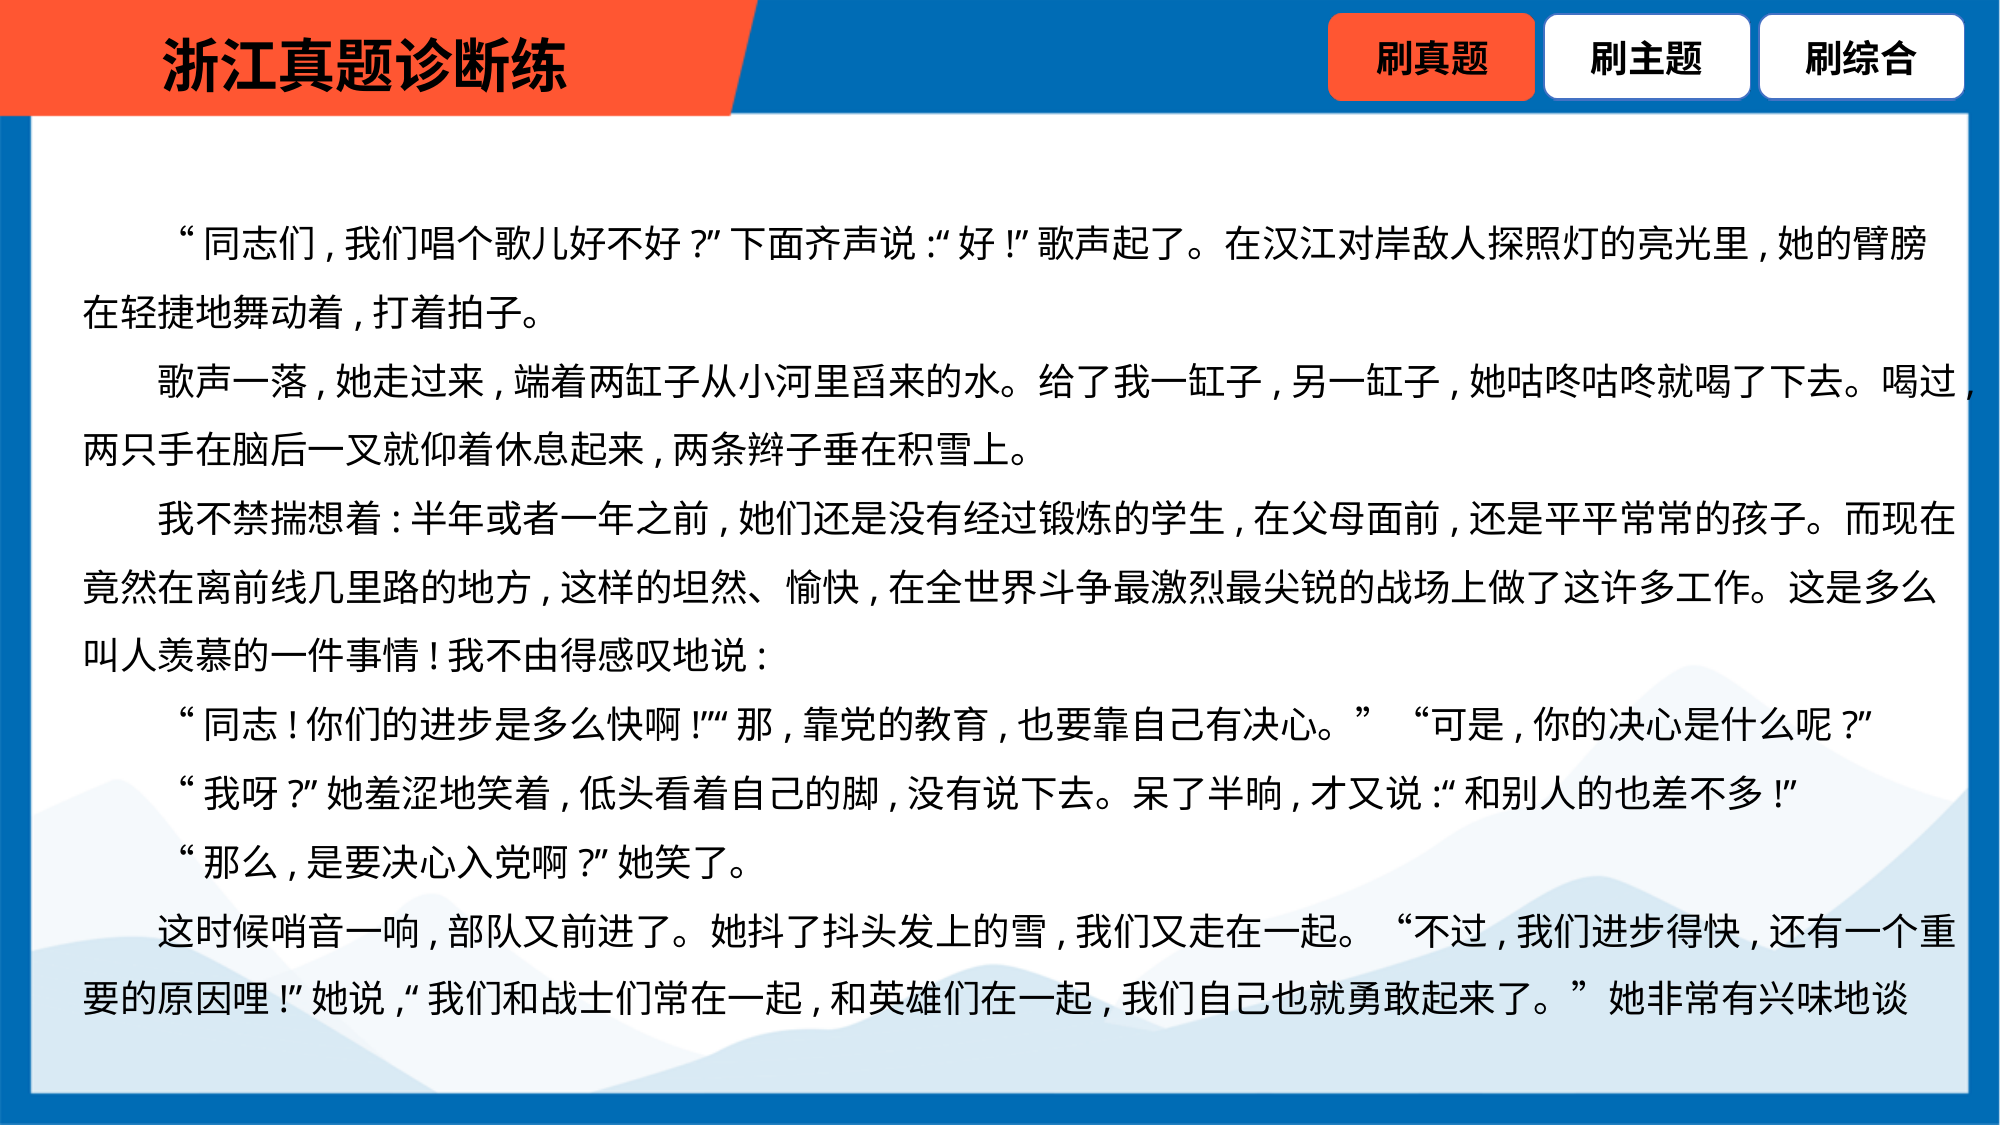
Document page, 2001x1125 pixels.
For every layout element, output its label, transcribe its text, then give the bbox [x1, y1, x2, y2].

picture [0, 0, 2000, 1125]
text_box “同志们,我们唱个歌儿好不好?”下面齐声说:“好!”歌声起了。在汉江对岸敌人探照灯的亮光里,她的臂膀 在轻捷地舞动着,打着拍子。 歌声一落,她走过来,端着两缸子从小河里舀来的水。给了我一缸子,另一缸子,她咕咚咕咚就喝了下去。喝过, 两只手在脑后一叉就仰着休息起来,两条辫子垂在积雪上。 我不禁揣想着:半年或者一年之前,她们还是没有经过锻炼的学生,在父母面前,还是平平常常的孩子。而现在 竟然在离前线几里路的地方,这样的坦然、愉快,在全世界斗争最激烈最尖锐的战场上做了这许多工作。这是多么 叫人羡慕的一件事情!我不由得感叹地说: “同志!你们的进步是多么快啊!”“那,靠党的教育,也要靠自己有决心。”“可是,你的决心是什么呢?” “我呀?”她羞涩地笑着,低头看着自己的脚,没有说下去。呆了半晌,才又说:“和别人的也差不多!” “那么,是要决心入党啊?”她笑了。 这时候哨音一响,部队又前进了。她抖了抖头发上的雪,我们又走在一起。“不过,我们进步得快,还有一个重 要的原因哩!”她说,“我们和战士们常在一起,和英雄们在一起,我们自己也就勇敢起来了。”她非常有兴味地谈 [82, 196, 1917, 320]
